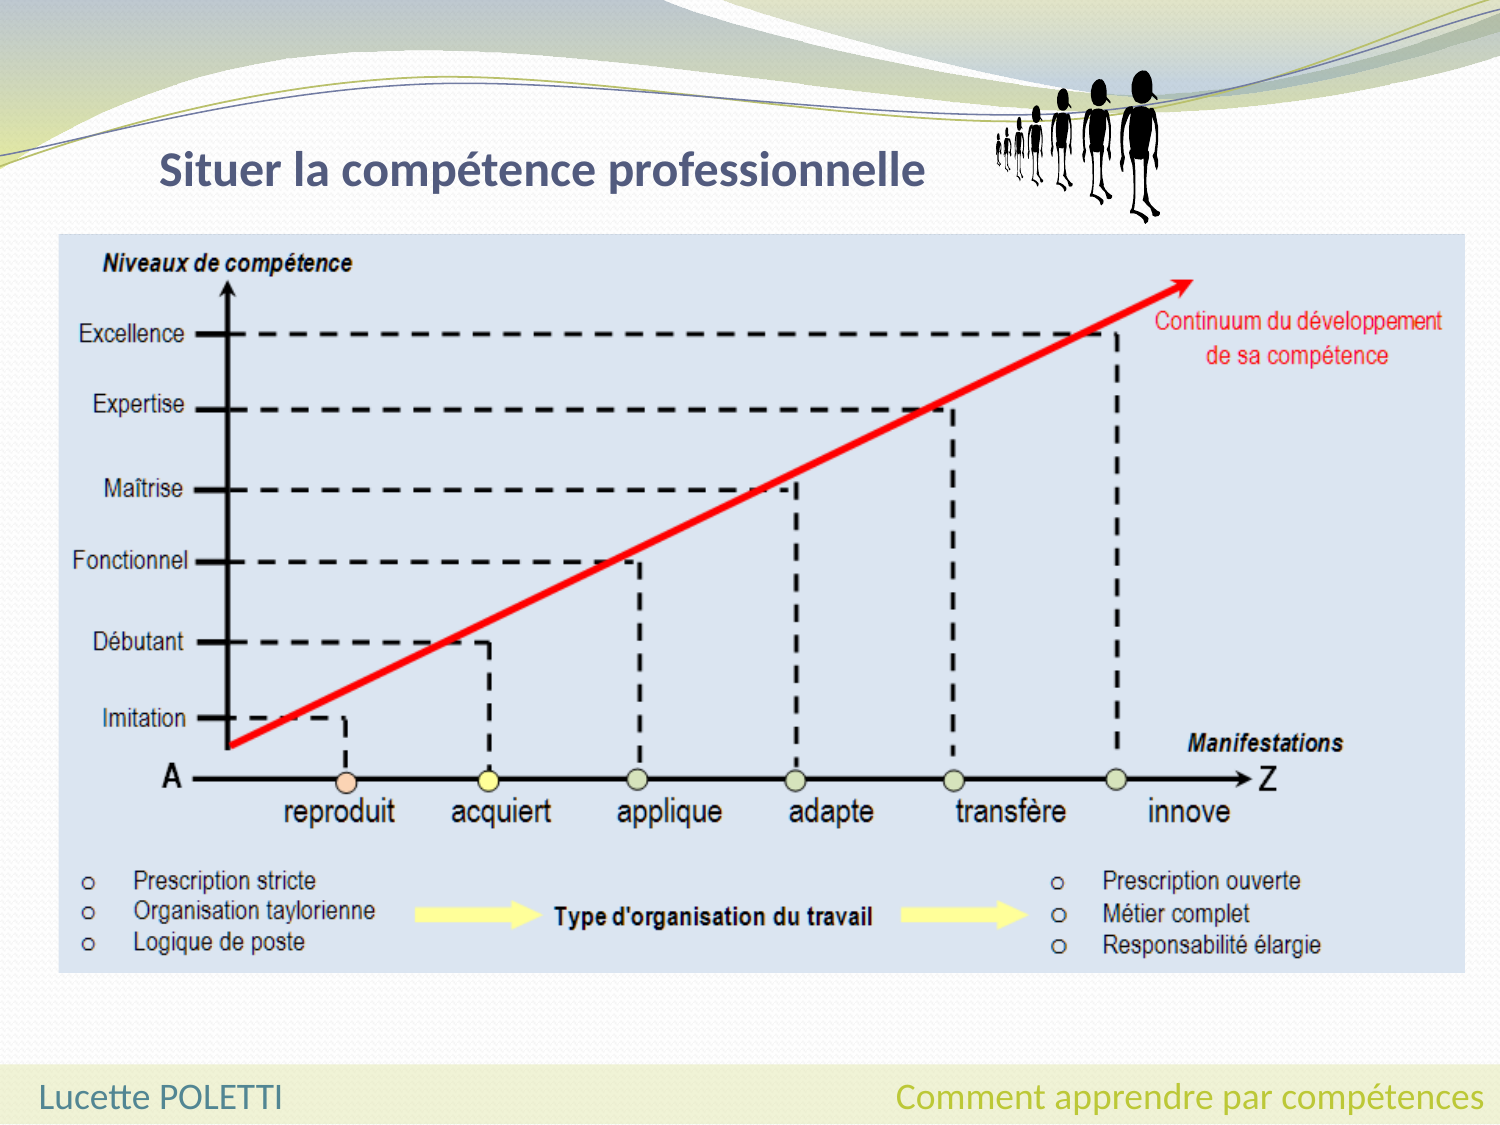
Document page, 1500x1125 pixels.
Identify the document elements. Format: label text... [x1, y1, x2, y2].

text_box Situer la compétence professionnelle [144, 128, 954, 204]
picture [995, 70, 1161, 225]
picture [58, 234, 1466, 973]
